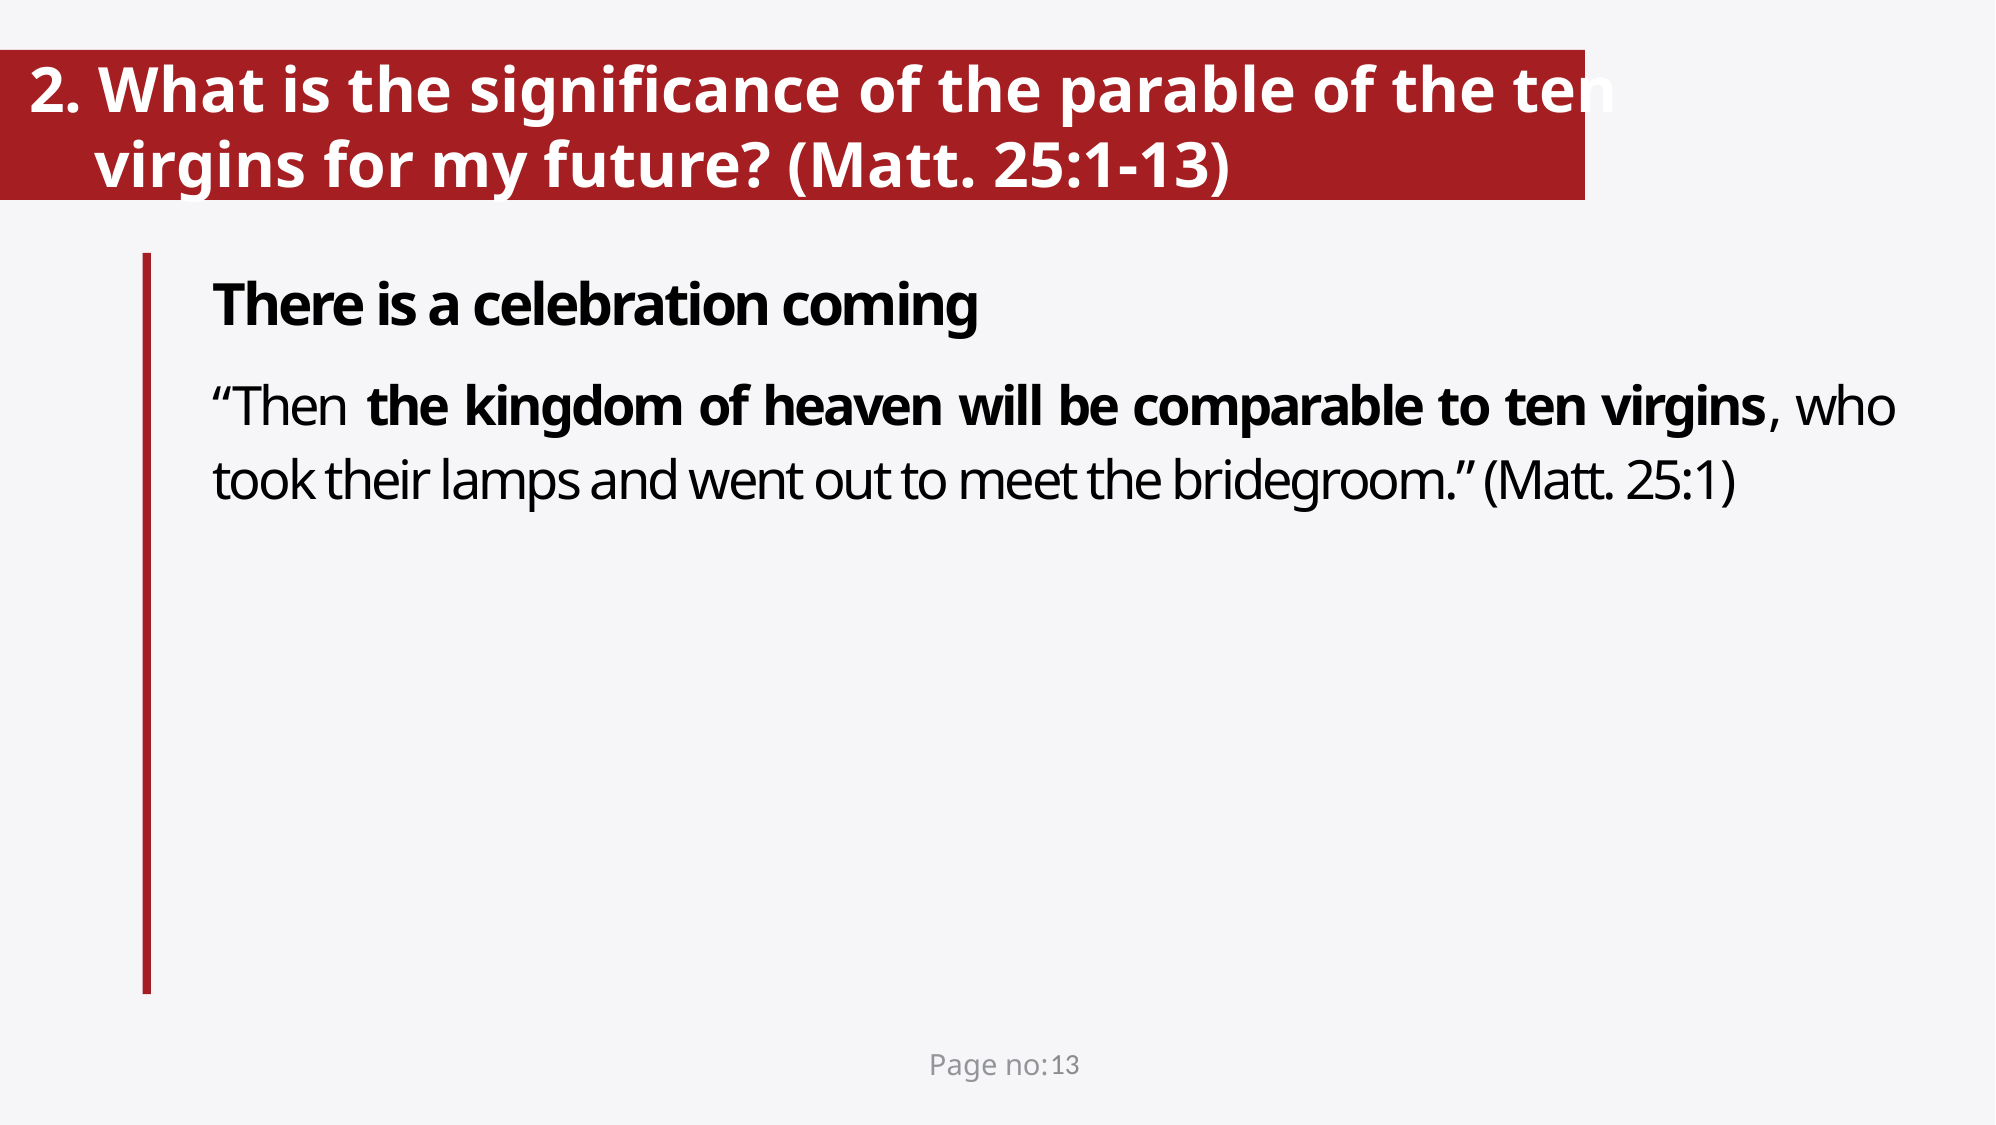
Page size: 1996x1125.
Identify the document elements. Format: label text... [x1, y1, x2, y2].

title 2. What is the significance of the parable of the ten virgins for my future? (Matt. 25:1-13) [14, 62, 1810, 188]
subtitle There is a celebration coming “Then the kingdom of heaven will be comparable to ten virgins, who took their lamps and went out to meet the bridegroom.” (Matt. 25:1) [197, 249, 1910, 1000]
